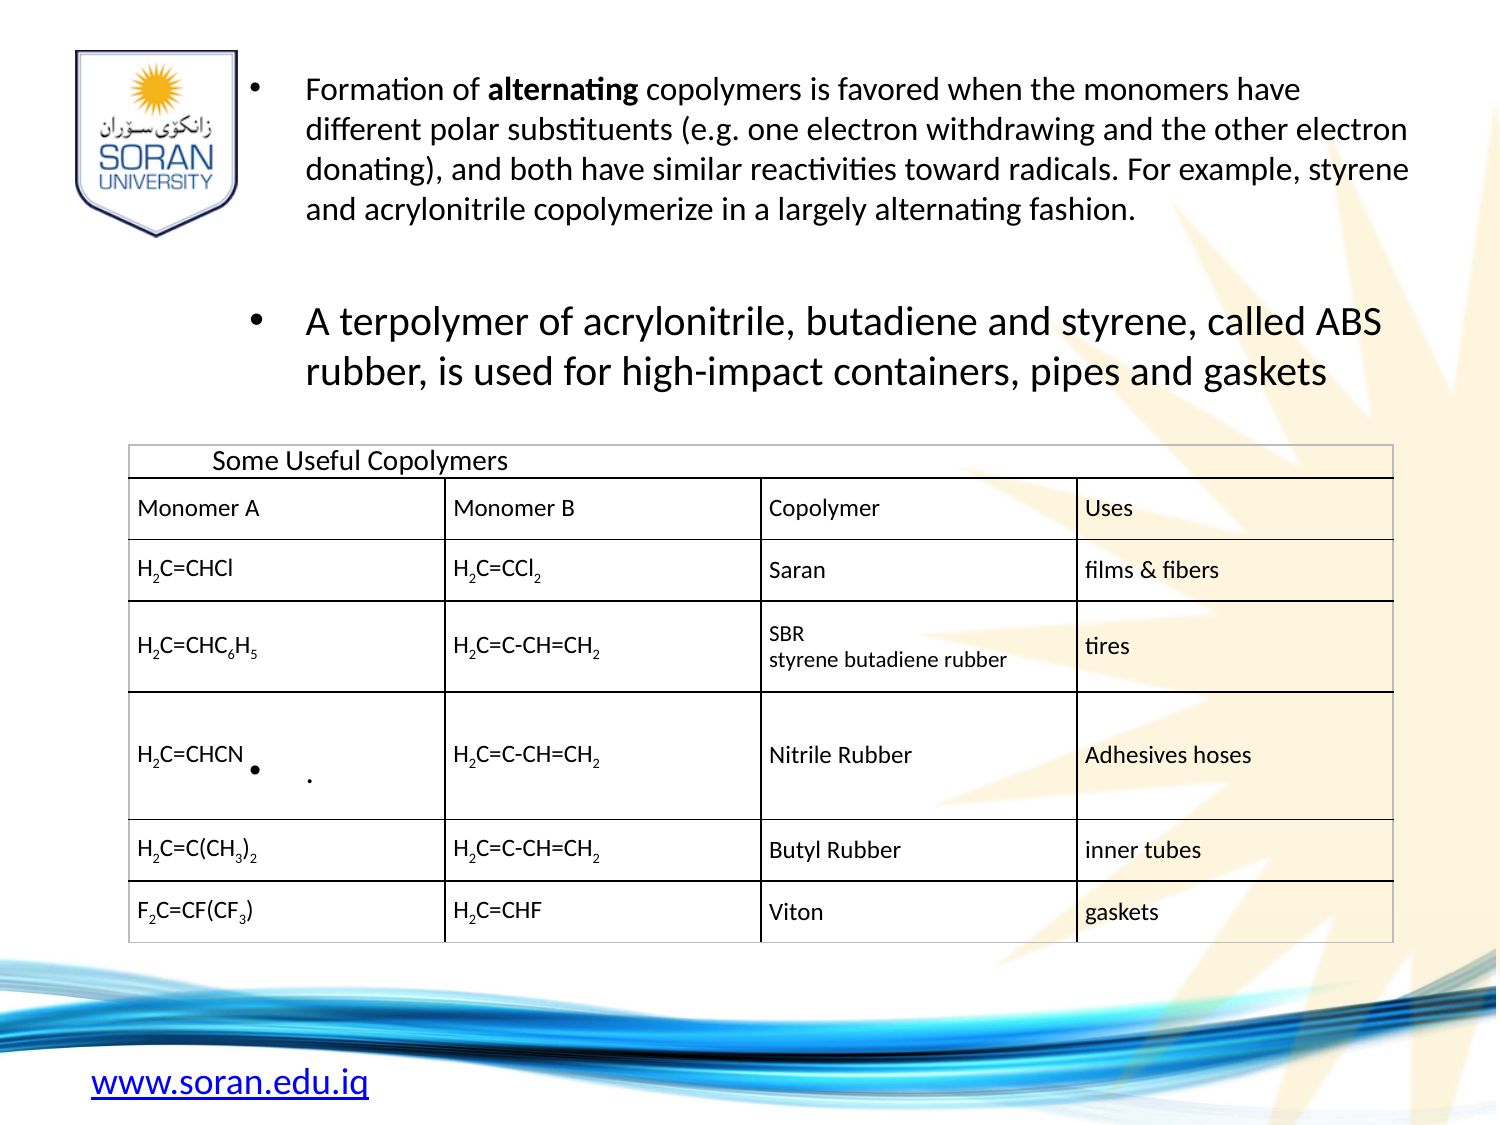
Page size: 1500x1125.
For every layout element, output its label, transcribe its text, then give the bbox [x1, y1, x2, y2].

table_cell Adhesives hoses [1078, 693, 1392, 819]
table_cell H2C=CCl2 [446, 540, 760, 600]
table_cell H2C=CHC6H5 [130, 602, 444, 691]
list Formation of alternating copolymers is favored when the monomers have different polar substituents (e.g. one electron withdrawing and the other electron donating), and both have similar reactivities toward radicals. For example, styrene and acrylonitrile copolymerize in a largely alternating fashion. A terpolymer of acrylonitrile, butadiene and styrene, called ABS rubber, is used for high-impact containers, pipes and gaskets . [234, 59, 1438, 270]
table_cell Monomer A [130, 479, 444, 539]
picture [75, 50, 238, 238]
table_cell H2C=C-CH=CH2 [446, 693, 760, 819]
table_cell Butyl Rubber [762, 820, 1076, 880]
table_cell H2C=CHCN [130, 693, 444, 819]
table_cell Copolymer [762, 479, 1076, 539]
table_cell H2C=C(CH3)2 [130, 820, 444, 880]
picture [0, 99, 1500, 1125]
table_cell Viton [762, 882, 1076, 942]
table_header Some Useful Copolymers [130, 446, 1392, 477]
table_cell Nitrile Rubber [762, 693, 1076, 819]
table_cell tires [1078, 602, 1392, 691]
table_cell Uses [1078, 479, 1392, 539]
table_cell H2C=CHCl [130, 540, 444, 600]
table_cell Saran [762, 540, 1076, 600]
table_cell gaskets [1078, 882, 1392, 942]
table_cell inner tubes [1078, 820, 1392, 880]
table_cell H2C=C-CH=CH2 [446, 820, 760, 880]
table_cell films & fibers [1078, 540, 1392, 600]
table_cell F2C=CF(CF3) [130, 882, 444, 942]
table_cell H2C=CHF [446, 882, 760, 942]
table_cell H2C=C-CH=CH2 [446, 602, 760, 691]
table_cell SBR styrene butadiene rubber [762, 602, 1076, 691]
table_cell Monomer B [446, 479, 760, 539]
